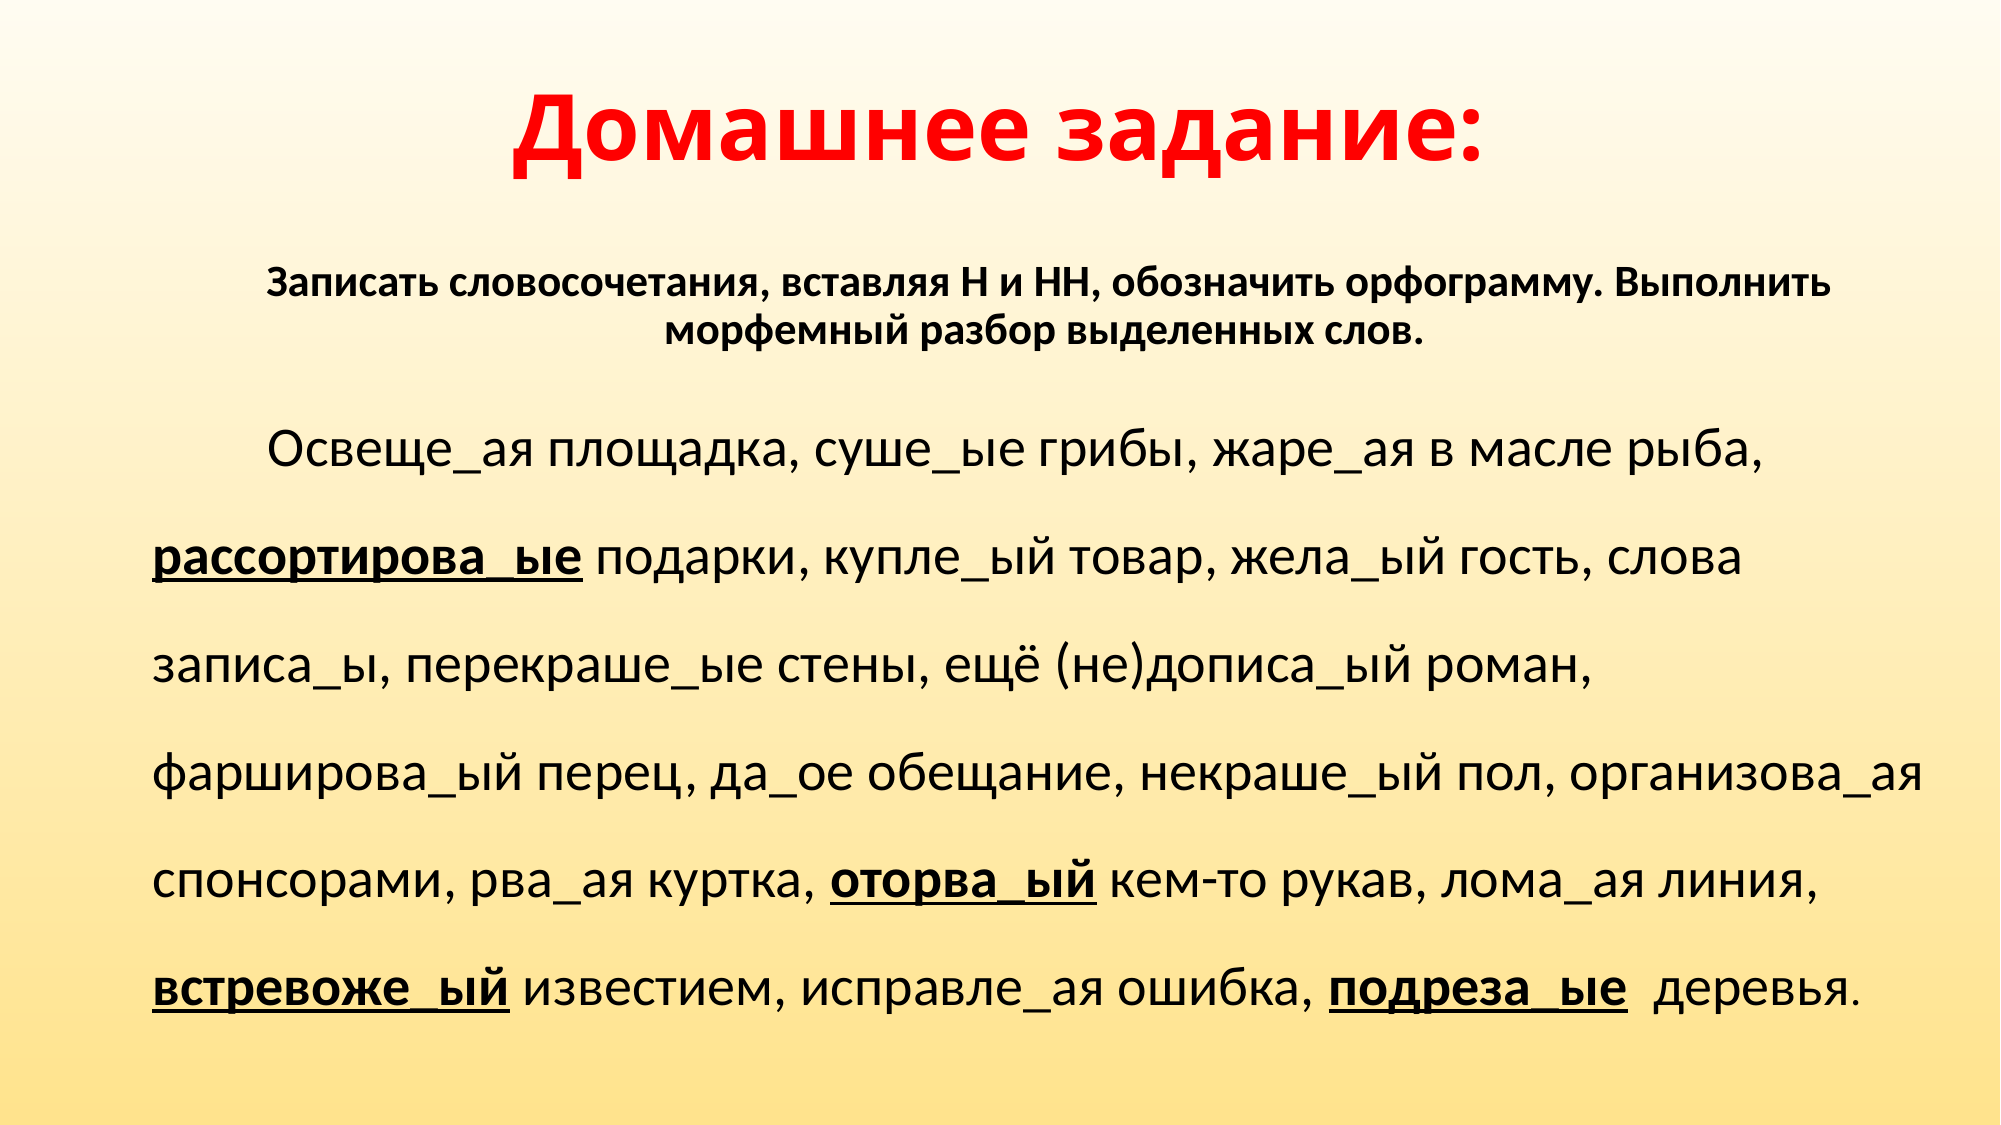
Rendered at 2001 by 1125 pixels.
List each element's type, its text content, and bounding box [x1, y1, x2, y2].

title Домашнее задание: [137, 22, 1863, 180]
list Записать словосочетания, вставляя Н и НН, обозначить орфограмму. Выполнить морфемный разбор выделенных слов. Освеще_ая площадка, суше_ые грибы, жаре_ая в масле рыба, рассортирова_ые подарки, купле_ый товар, жела_ый гость, слова записа_ы, перекраше_ые стены, ещё (не)дописа_ый роман, фарширова_ый перец, да_ое обещание, некраше_ый пол, организова_ая спонсорами, рва_ая куртка, оторва_ый кем-то рукав, лома_ая линия, встревоже_ый известием, исправле_ая ошибка, подреза_ые деревья. [137, 180, 1963, 1114]
